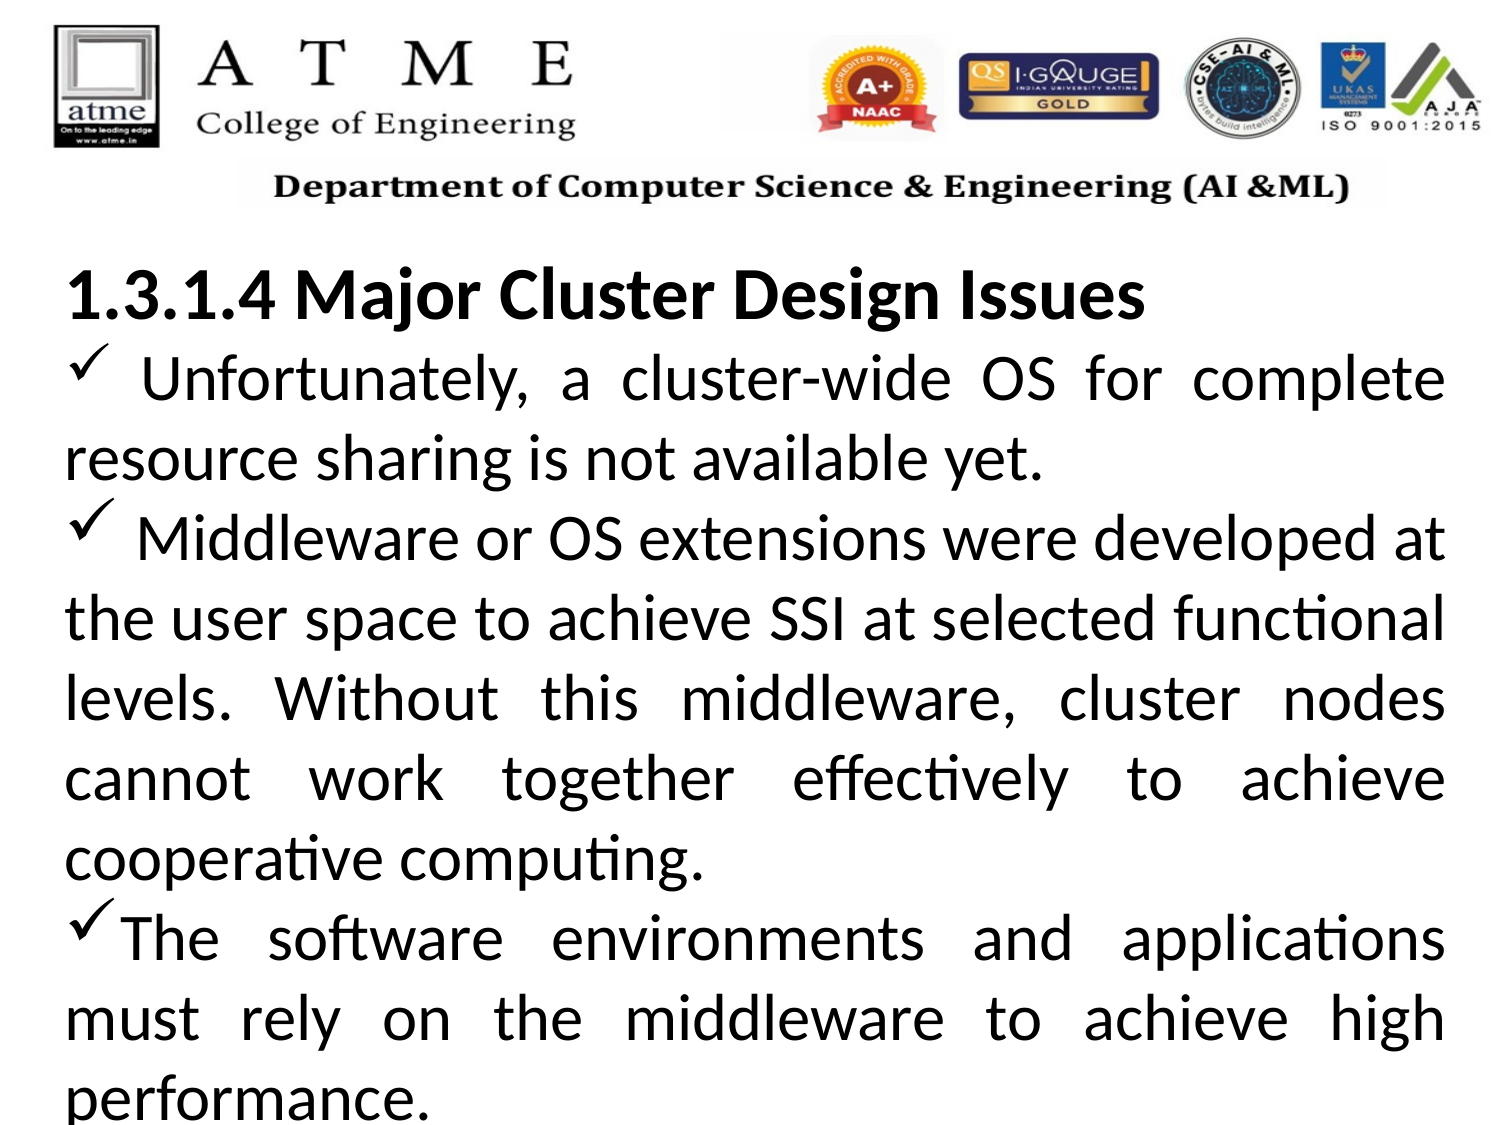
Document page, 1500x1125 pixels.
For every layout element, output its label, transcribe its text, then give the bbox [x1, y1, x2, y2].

picture [24, 0, 1500, 226]
text_box 1.3.1.4 Major Cluster Design Issues Unfortunately, a cluster-wide OS for complete resource sharing is not available yet. Middleware or OS extensions were developed at the user space to achieve SSI at selected functional levels. Without this middleware, cluster nodes cannot work together effectively to achieve cooperative computing. The software environments and applications must rely on the middleware to achieve high performance. [49, 236, 1463, 1125]
